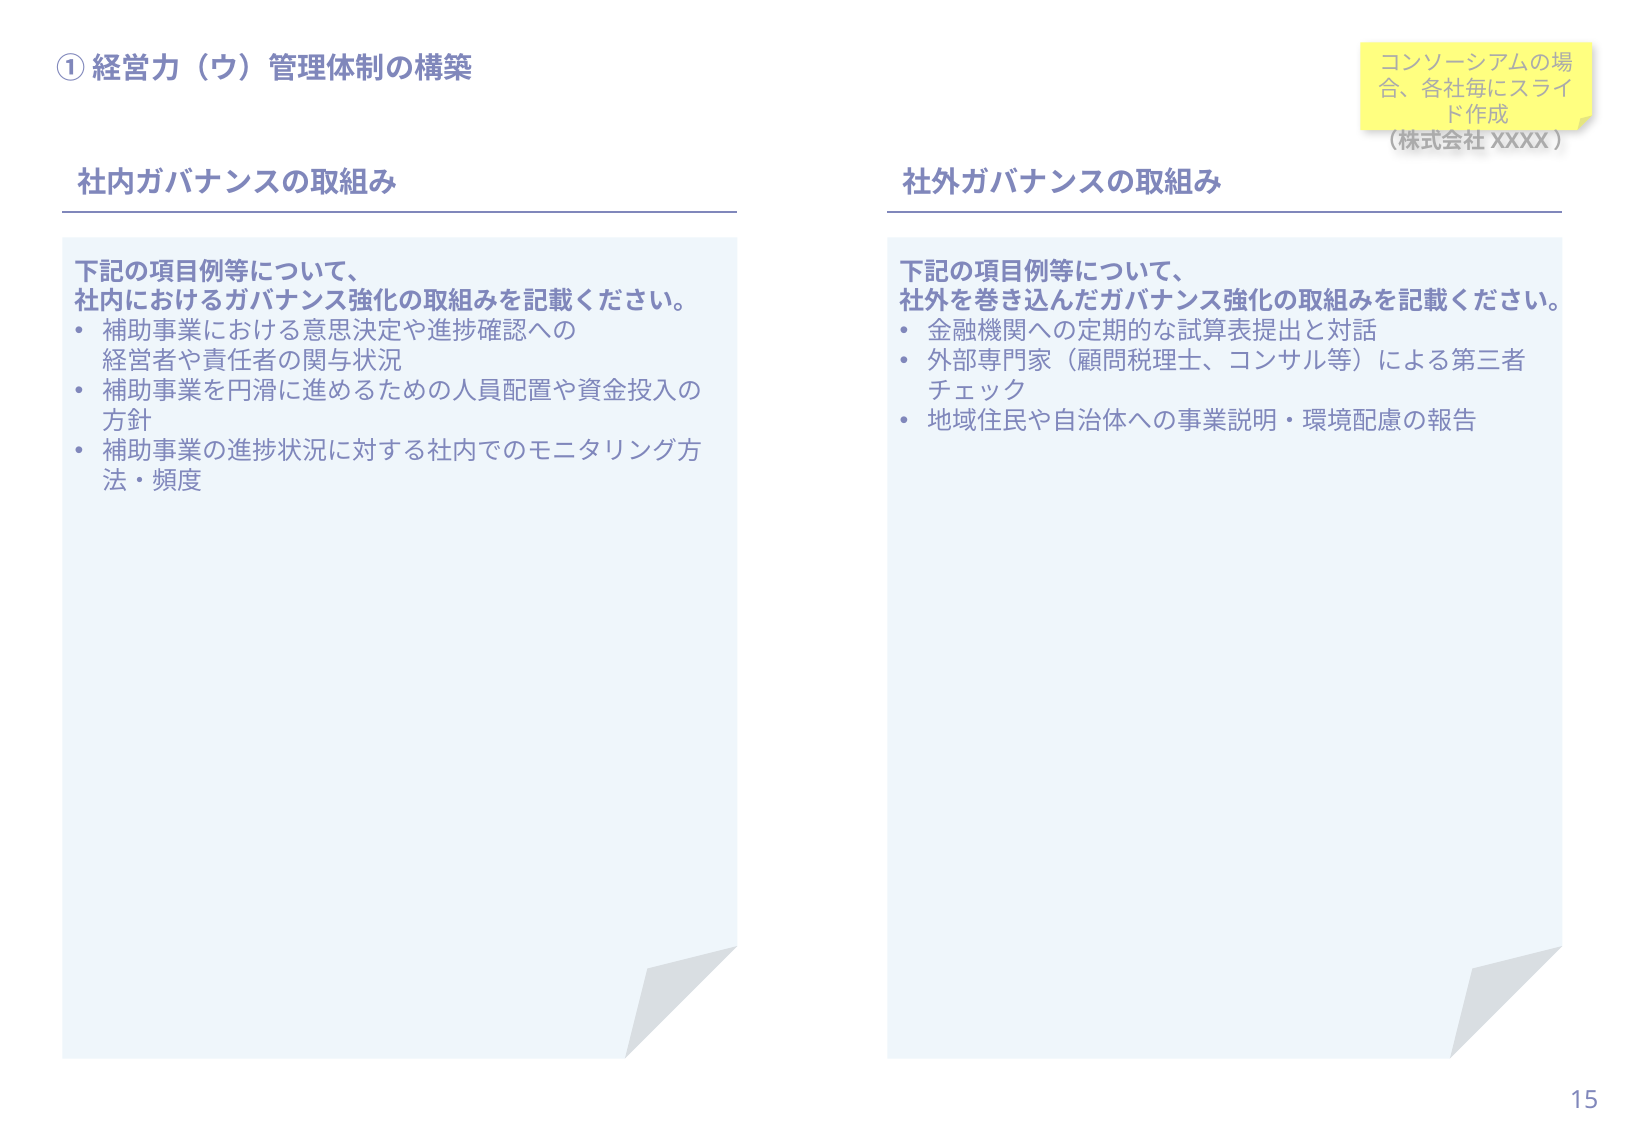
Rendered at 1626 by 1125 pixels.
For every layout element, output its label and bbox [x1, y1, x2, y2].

text_box [887, 149, 1563, 213]
text_box [0, 0, 1625, 1125]
text_box [62, 149, 738, 213]
